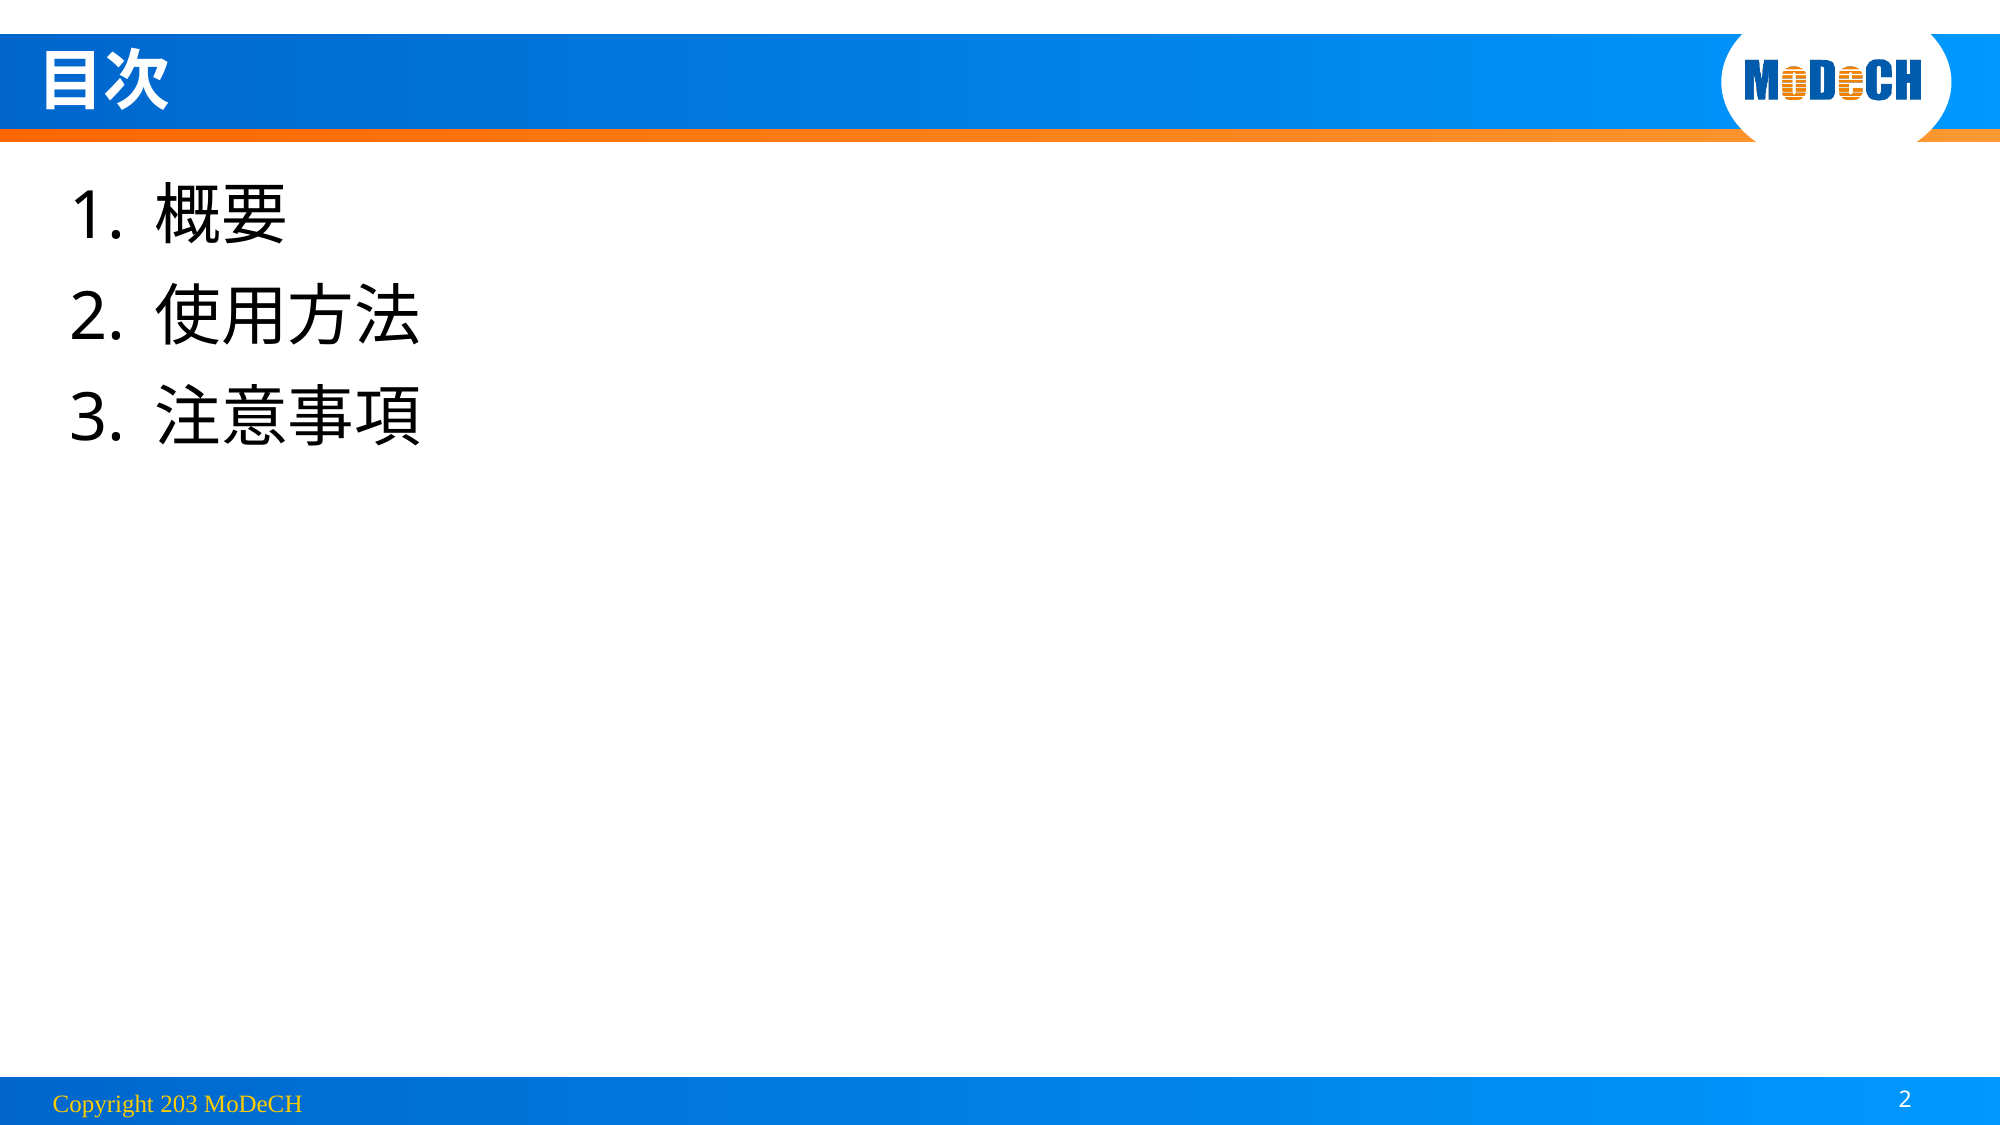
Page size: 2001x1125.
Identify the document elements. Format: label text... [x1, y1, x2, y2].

picture [1728, 55, 1937, 104]
title 目次 [22, 41, 1697, 126]
list 概要 使用方法 注意事項 [55, 164, 1945, 818]
